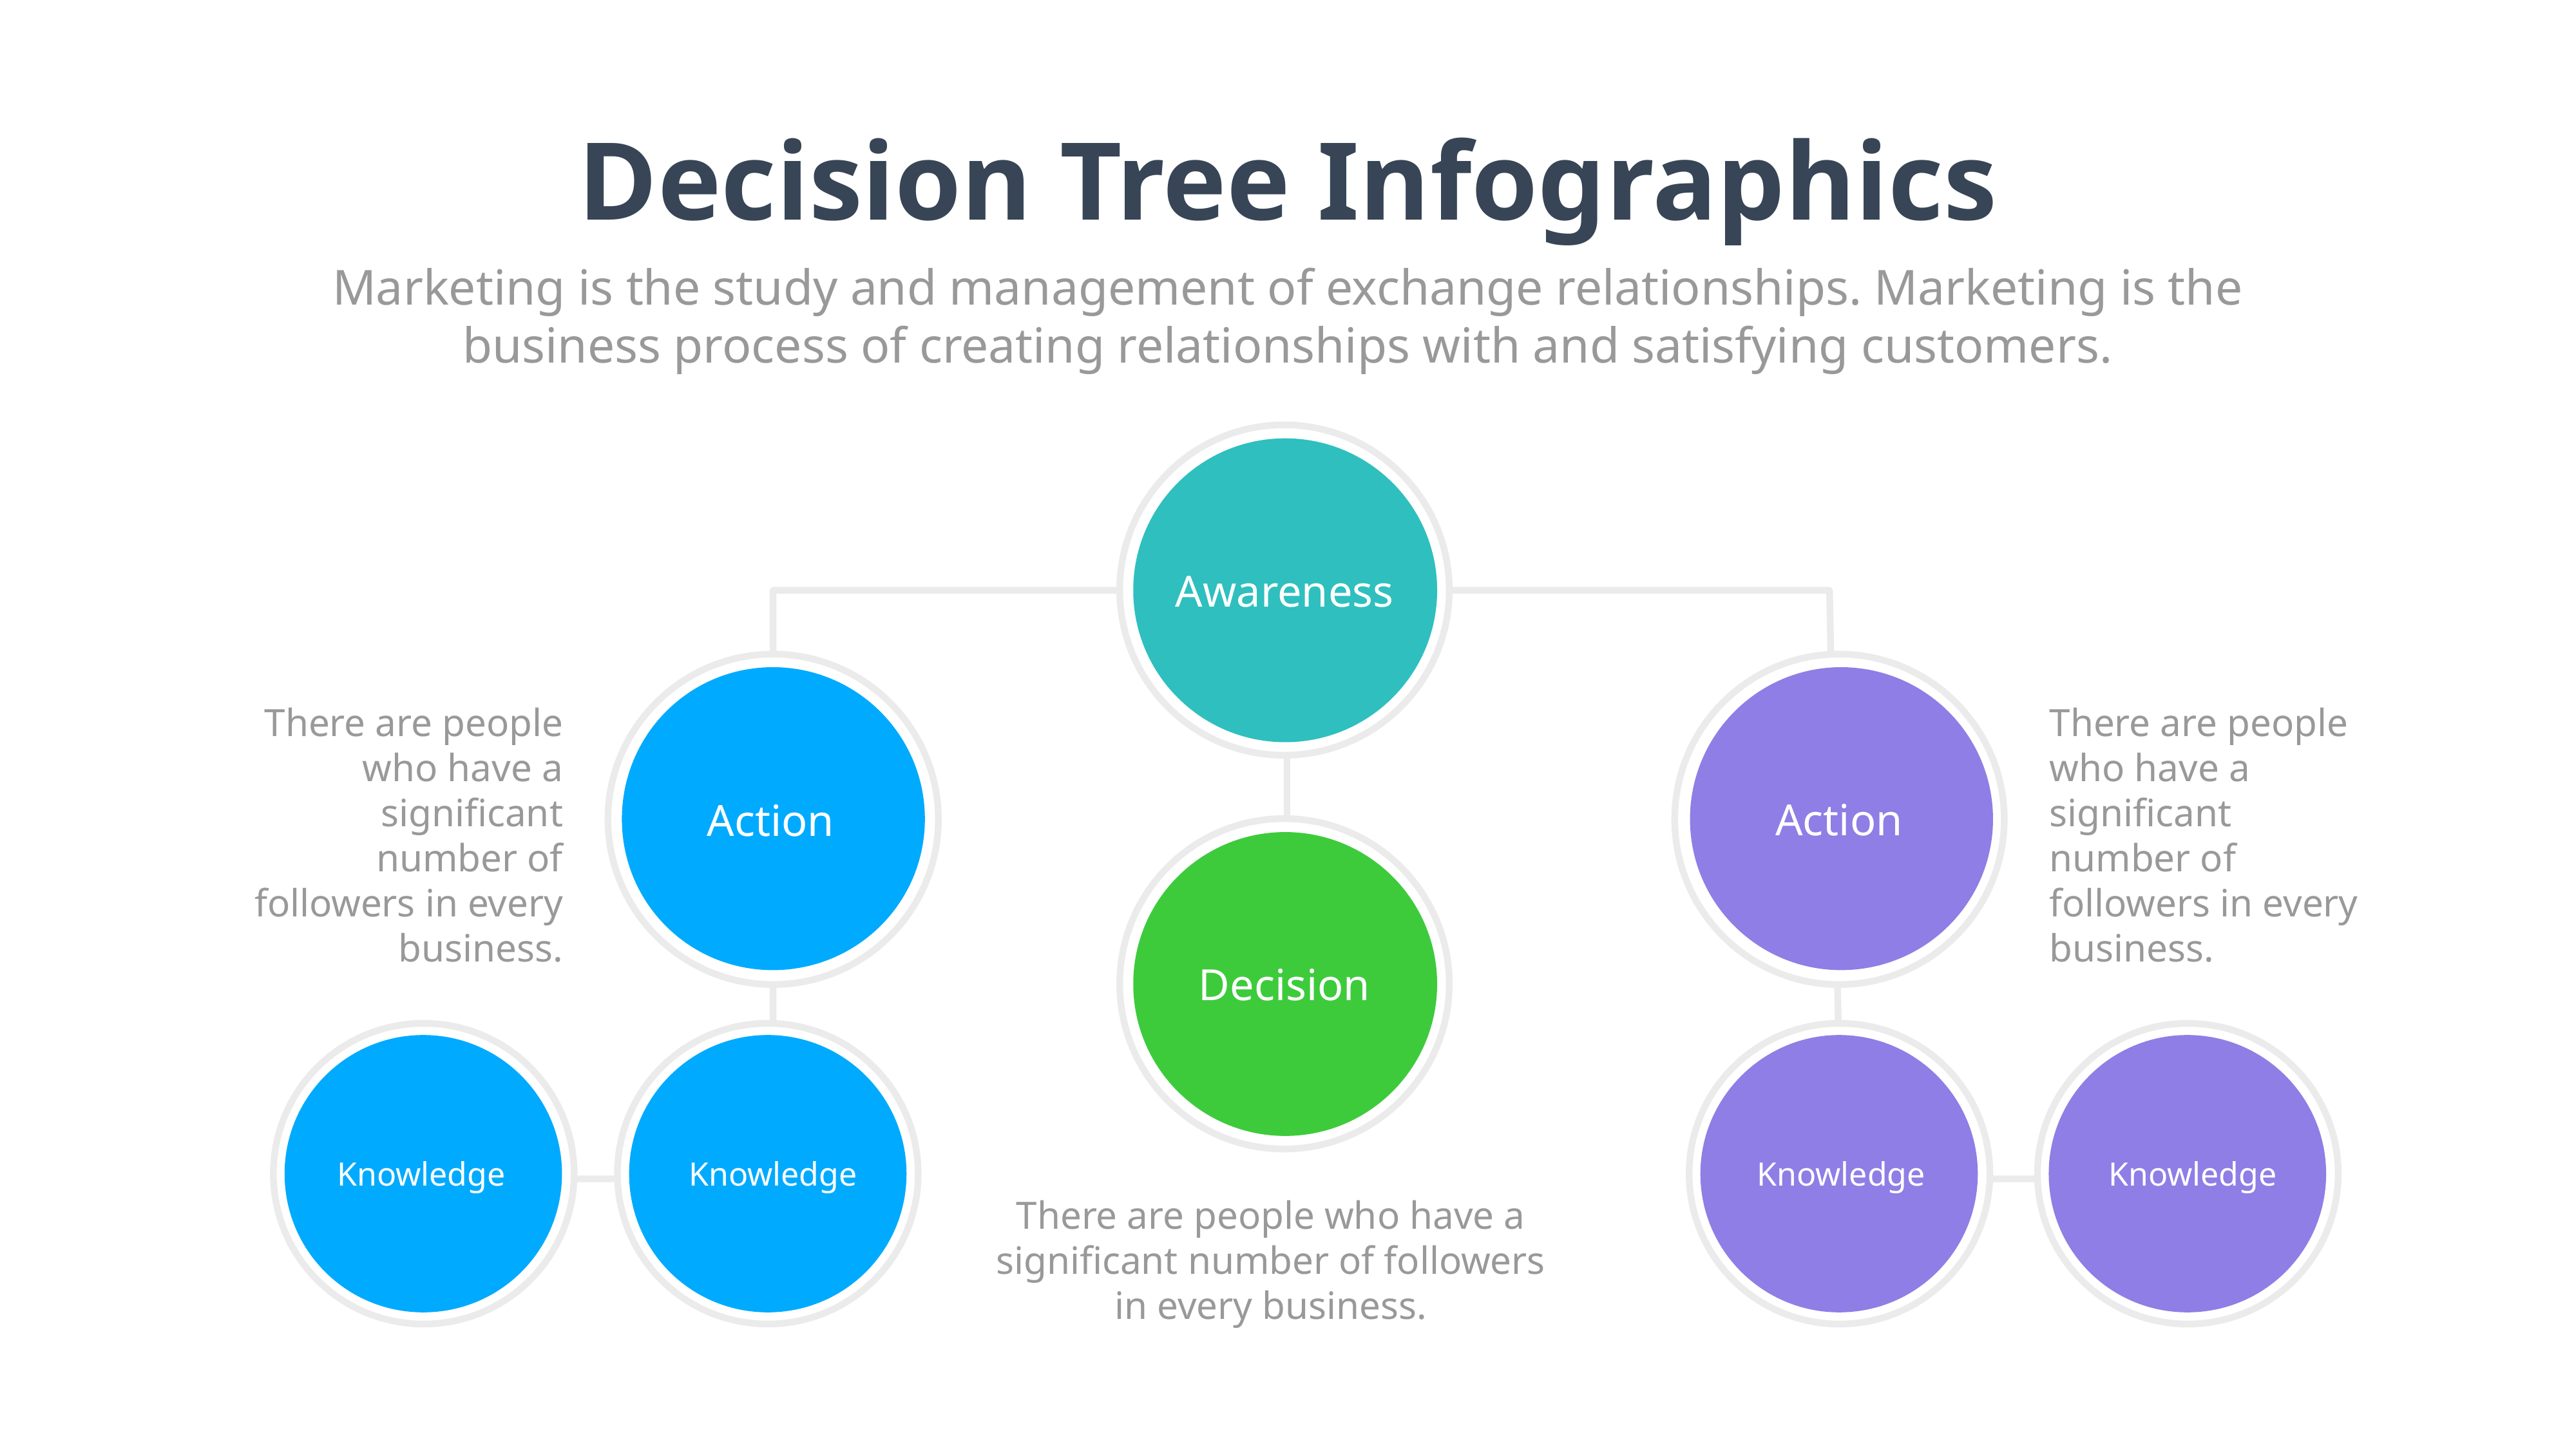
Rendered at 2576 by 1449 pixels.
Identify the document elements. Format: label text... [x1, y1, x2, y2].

text_box [1136, 1014, 1435, 1136]
text_box Knowledge [663, 1149, 883, 1197]
text_box [629, 1035, 907, 1312]
text_box [611, 850, 936, 985]
text_box [2048, 1035, 2327, 1312]
text_box [1689, 1023, 1990, 1324]
text_box Marketing is the study and management of exchange relationships. Marketing is the business process of creating relationships with and satisfying customers. [281, 251, 2295, 377]
text_box [1136, 832, 1434, 952]
text_box Knowledge [2083, 1149, 2303, 1197]
text_box Awareness [1124, 559, 1445, 620]
text_box [625, 667, 922, 788]
text_box [1700, 1035, 1978, 1312]
text_box [1136, 620, 1435, 743]
text_box There are people who have a significant number of followers in every business. [971, 1187, 1570, 1332]
text_box Decision [1124, 952, 1445, 1014]
text_box [273, 1023, 575, 1324]
text_box [1674, 654, 2005, 985]
text_box Action [1709, 788, 1969, 849]
text_box Knowledge [1731, 1149, 1951, 1197]
text_box [284, 1035, 562, 1312]
text_box [2037, 1023, 2338, 1324]
text_box [617, 1023, 919, 1324]
text_box There are people who have a significant number of followers in every business. [2039, 694, 2370, 974]
text_box Decision Tree Infographics [568, 108, 2008, 247]
text_box [625, 850, 922, 971]
text_box [1120, 819, 1449, 1150]
text_box [611, 654, 936, 788]
text_box There are people who have a significant number of followers in every business. [242, 694, 573, 974]
text_box [1120, 424, 1449, 755]
text_box [773, 590, 1838, 1172]
text_box [1136, 438, 1435, 559]
text_box Knowledge [311, 1149, 531, 1197]
text_box Action [600, 788, 942, 850]
text_box [1690, 667, 1993, 971]
